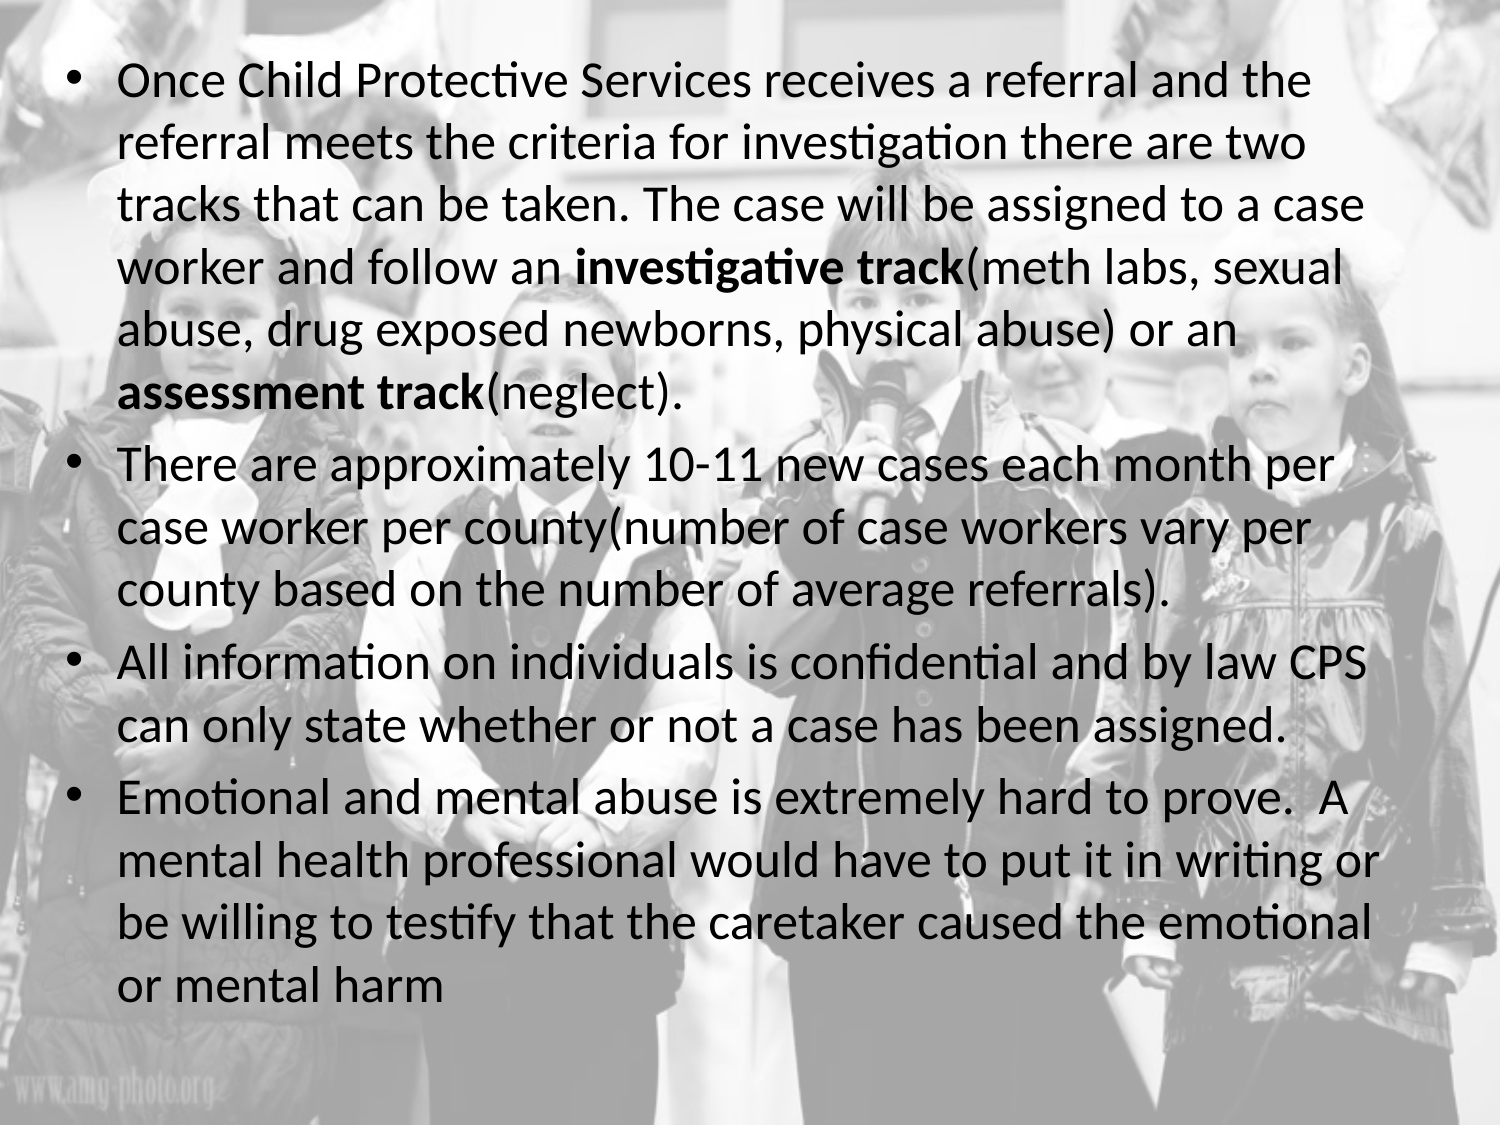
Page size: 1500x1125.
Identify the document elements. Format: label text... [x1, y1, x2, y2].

list Once Child Protective Services receives a referral and the referral meets the criteria for investigation there are two tracks that can be taken. The case will be assigned to a case worker and follow an investigative track(meth labs, sexual abuse, drug exposed newborns, physical abuse) or an assessment track(neglect). There are approximately 10-11 new cases each month per case worker per county(number of case workers vary per county based on the number of average referrals). All information on individuals is confidential and by law CPS can only state whether or not a case has been assigned. Emotional and mental abuse is extremely hard to prove. A mental health professional would have to put it in writing or be willing to testify that the caretaker caused the emotional or mental harm [50, 37, 1400, 1088]
